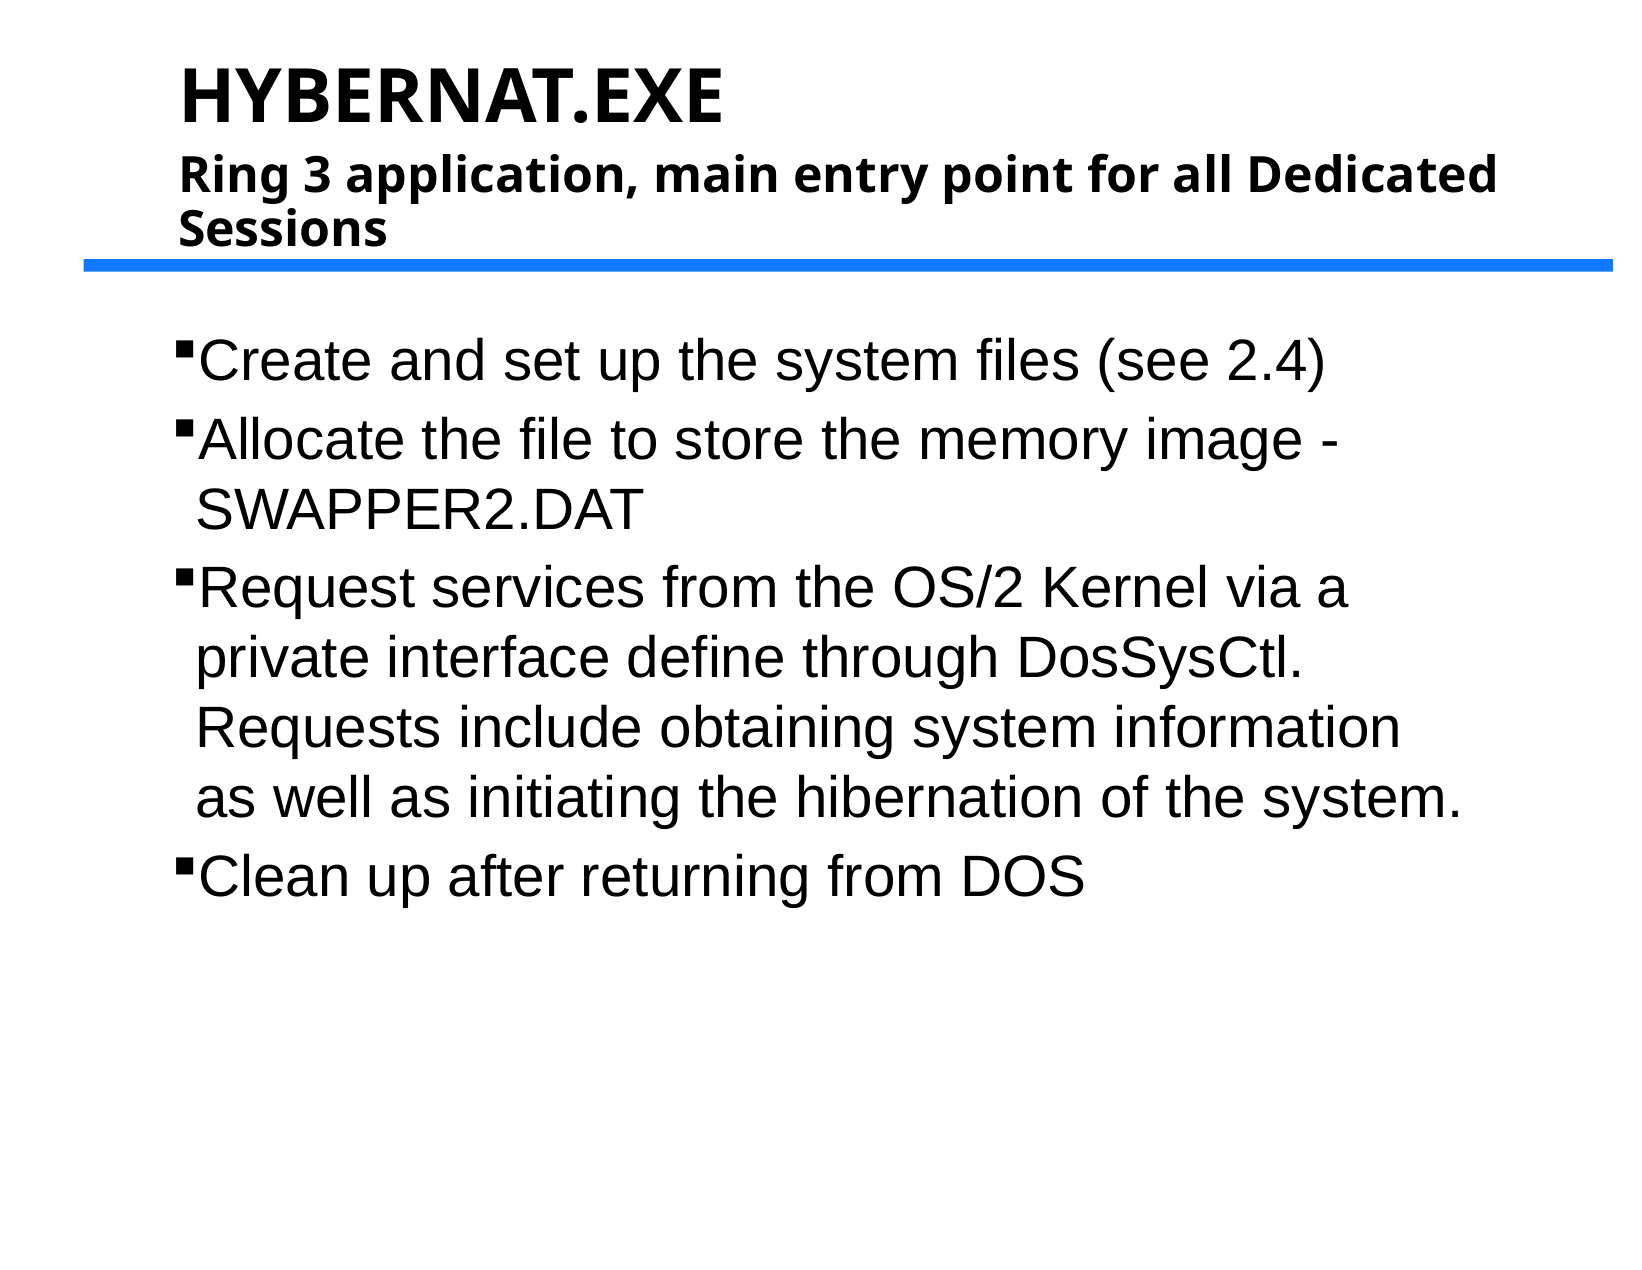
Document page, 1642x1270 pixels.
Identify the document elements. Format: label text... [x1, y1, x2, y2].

text_box Create and set up the system files (see 2.4) Allocate the file to store the memory image - SWAPPER2.DAT Request services from the OS/2 Kernel via a private interface define through DosSysCtl. Requests include obtaining system information as well as initiating the hibernation of the system. Clean up after returning from DOS [171, 322, 1473, 909]
text_box HYBERNAT.EXE Ring 3 application, main entry point for all Dedicated Sessions [178, 57, 1571, 258]
